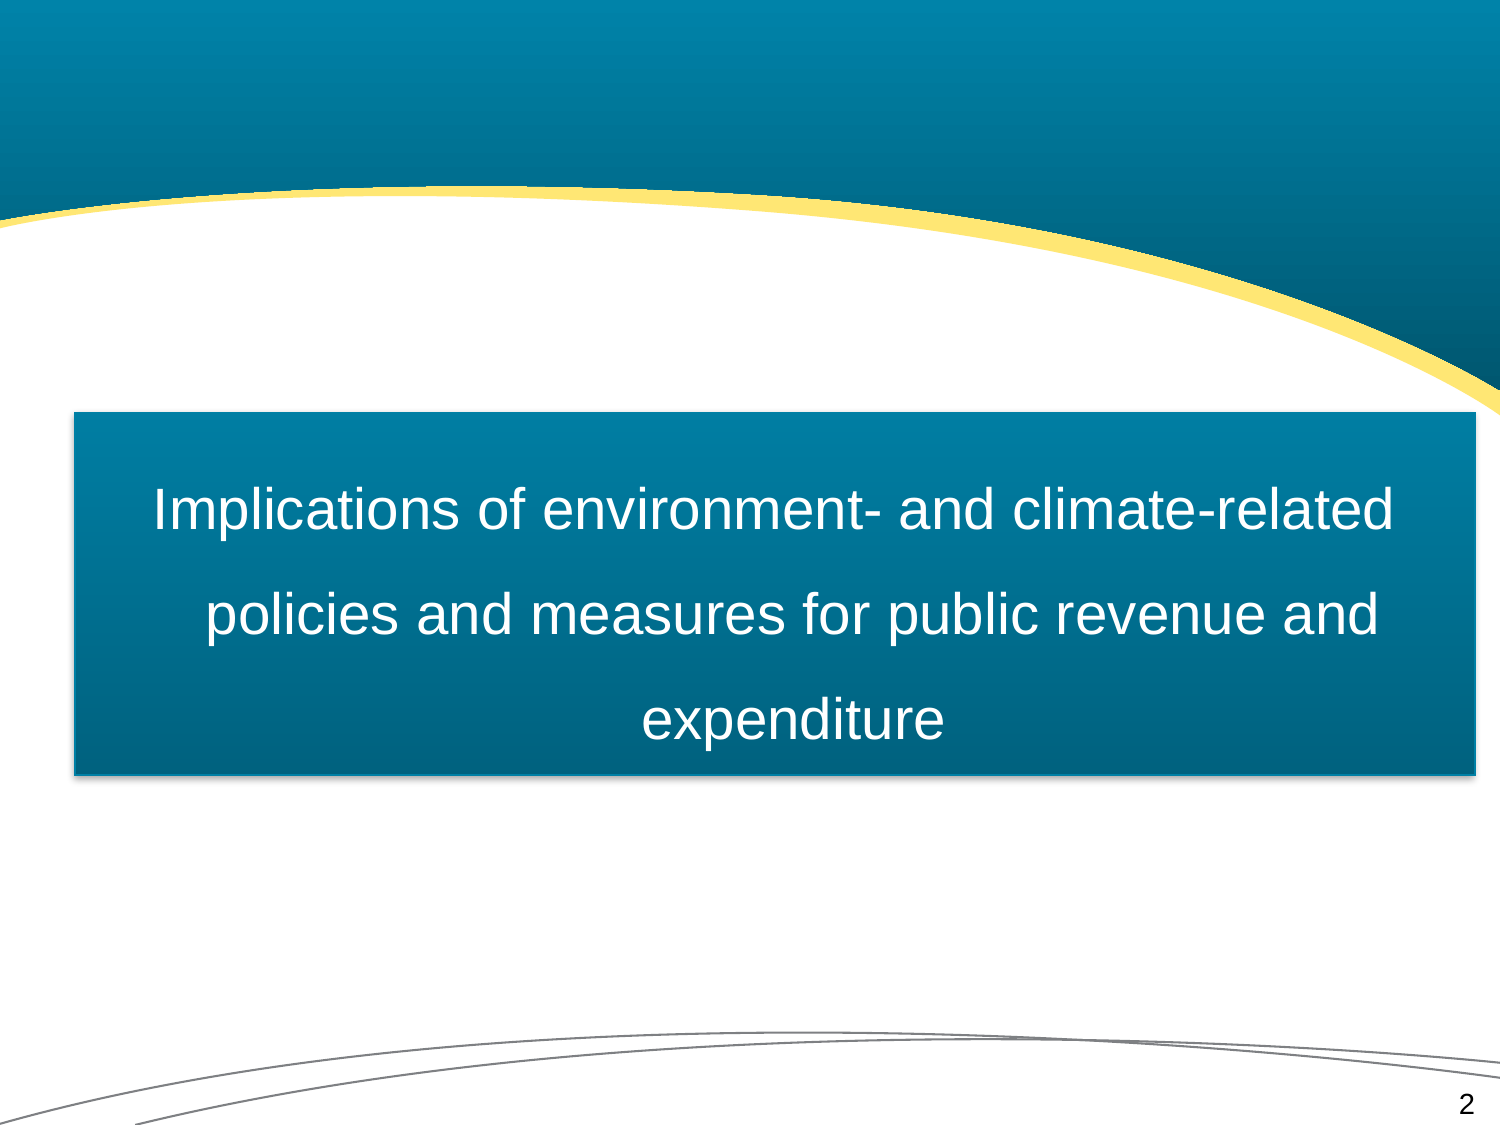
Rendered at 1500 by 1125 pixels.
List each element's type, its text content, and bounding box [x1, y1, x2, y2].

list Implications of environment- and climate-related policies and measures for public revenue and expenditure [74, 412, 1476, 776]
slide_number 2 [1124, 1084, 1476, 1113]
